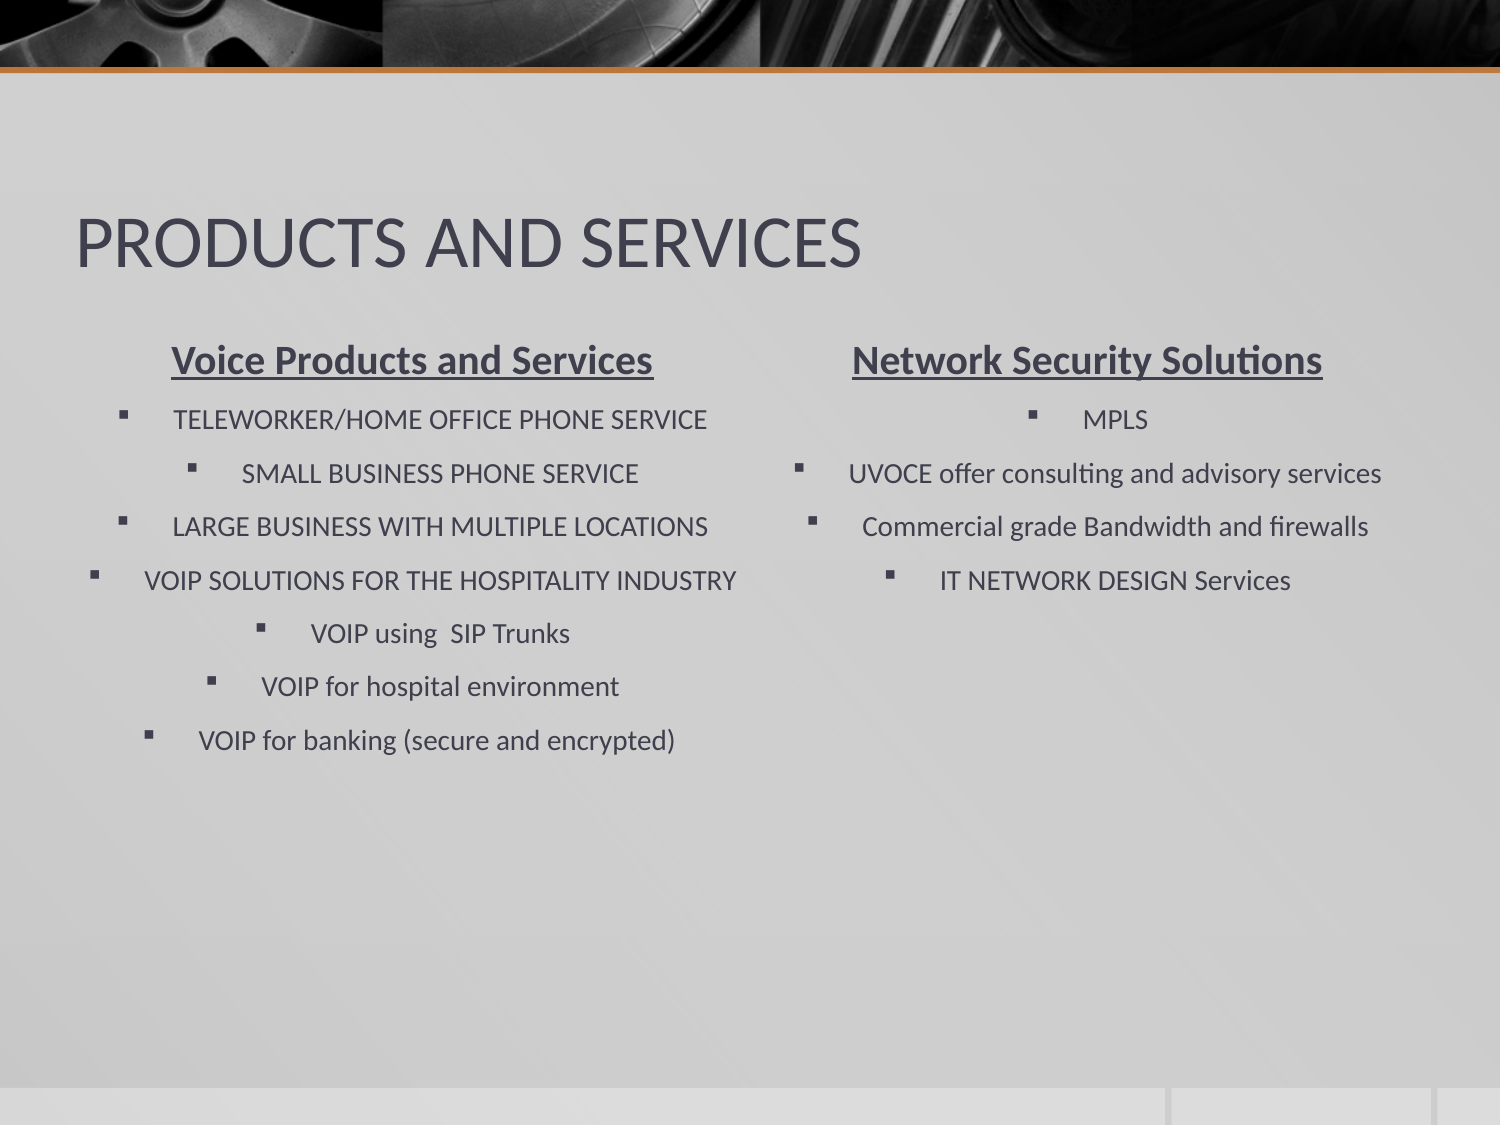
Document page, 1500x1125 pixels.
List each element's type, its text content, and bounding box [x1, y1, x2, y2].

title PRODUCTS AND SERVICES [75, 162, 1425, 313]
list Voice Products and Services TELEWORKER/HOME OFFICE PHONE SERVICE​ SMALL BUSINESS PHONE SERVICE​ LARGE BUSINESS WITH MULTIPLE LOCATIONS​ VOIP SOLUTIONS FOR THE HOSPITALITY INDUSTRY VOIP using SIP Trunks VOIP for hospital environment VOIP for banking (secure and encrypted) Network Security Solutions MPLS UVOCE offer consulting and advisory services Commercial grade Bandwidth and firewalls​ IT NETWORK DESIGN Services [75, 324, 1425, 1005]
picture [0, 0, 1500, 67]
